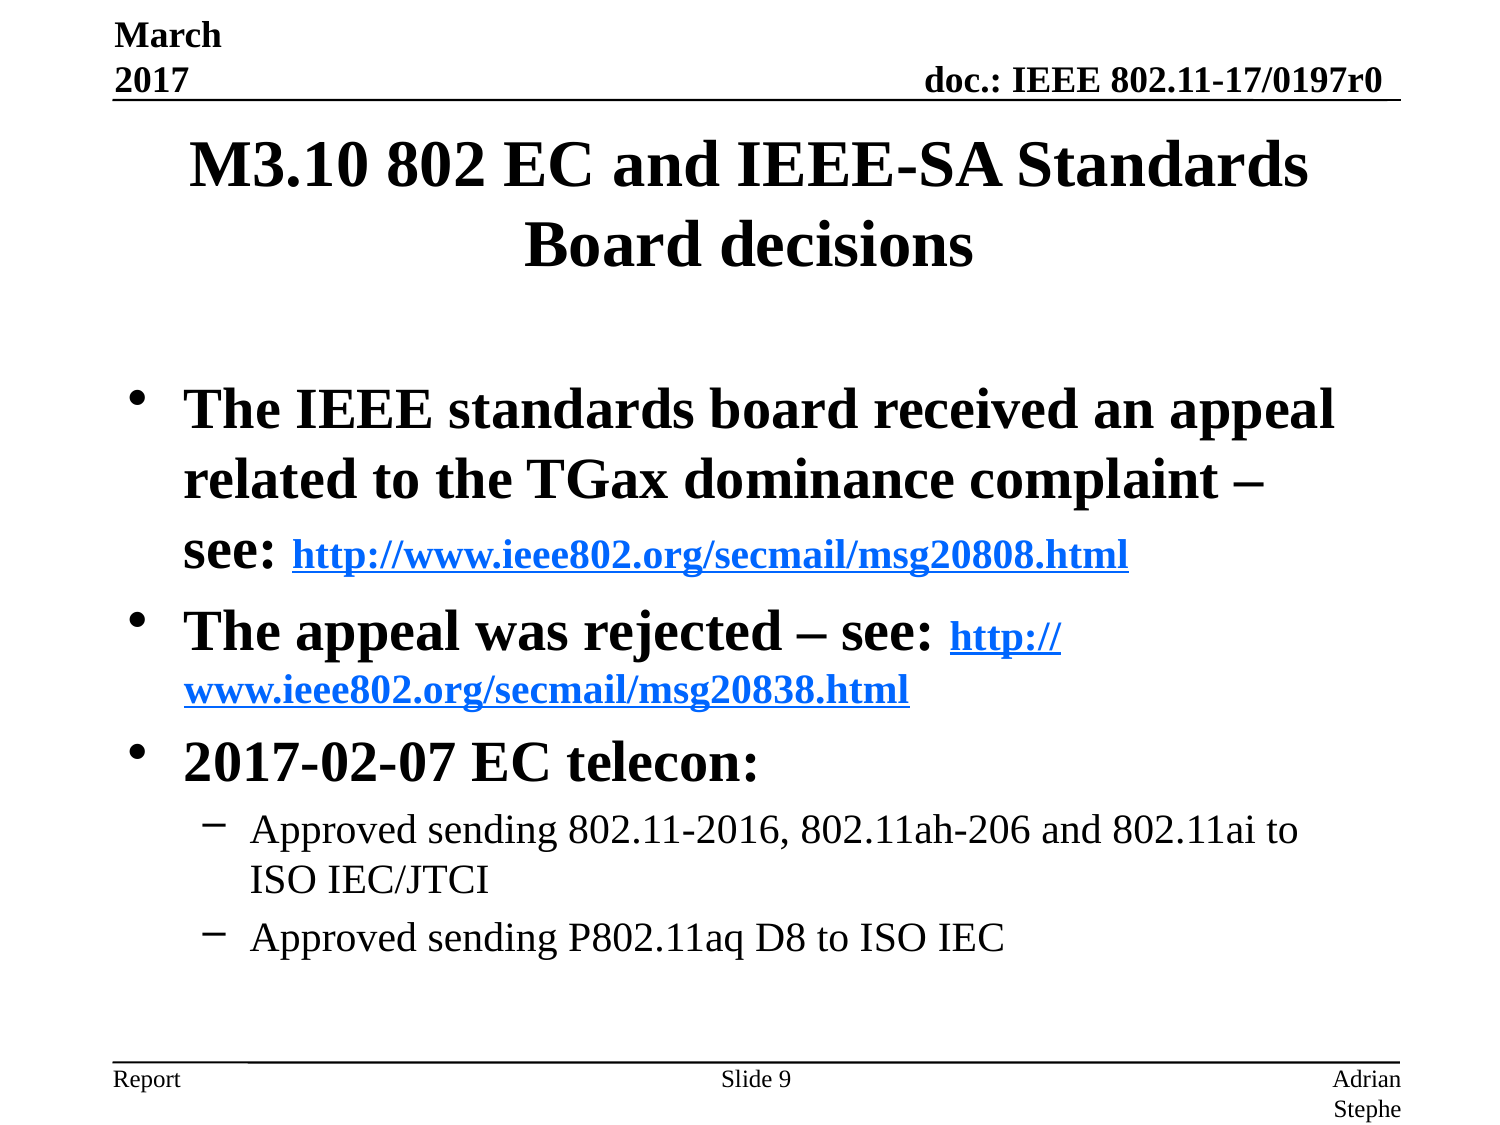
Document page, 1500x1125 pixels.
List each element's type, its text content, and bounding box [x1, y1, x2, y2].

slide_number Slide 9 [712, 1061, 800, 1093]
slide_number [114, 54, 272, 101]
title M3.10 802 EC and IEEE-SA Standards Board decisions [112, 112, 1388, 288]
footer Adrian Stephens, Intel Corporation [1324, 1061, 1402, 1093]
list The IEEE standards board received an appeal related to the TGax dominance complaint – see: http://www.ieee802.org/secmail/msg20808.html The appeal was rejected – see: http://www.ieee802.org/secmail/msg20838.html 2017-02-07 EC telecon: Approved sending 802.11-2016, 802.11ah-206 and 802.11ai to ISO IEC/JTCI Approved sending P802.11aq D8 to ISO IEC [112, 362, 1386, 1063]
